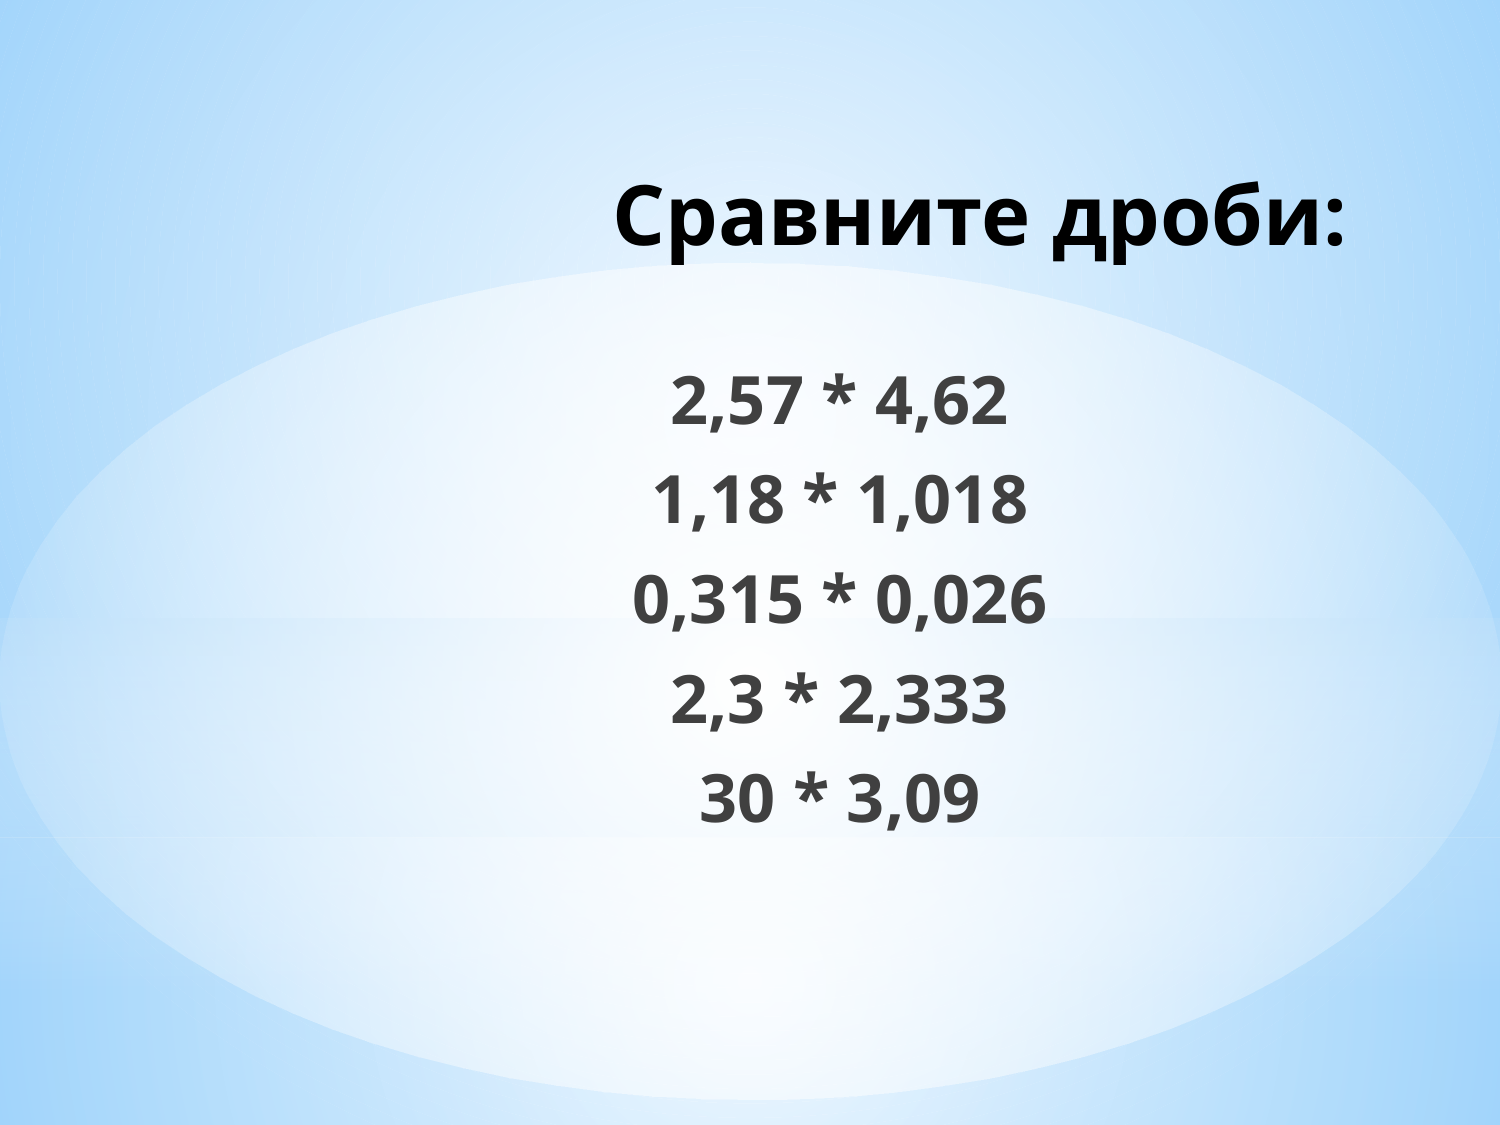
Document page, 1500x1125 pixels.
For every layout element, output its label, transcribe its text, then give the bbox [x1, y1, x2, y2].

list 2,57 * 4,62 1,18 * 1,018 0,315 * 0,026 2,3 * 2,333 30 * 3,09 [442, 349, 1238, 1024]
title Сравните дроби: [294, 54, 1363, 197]
